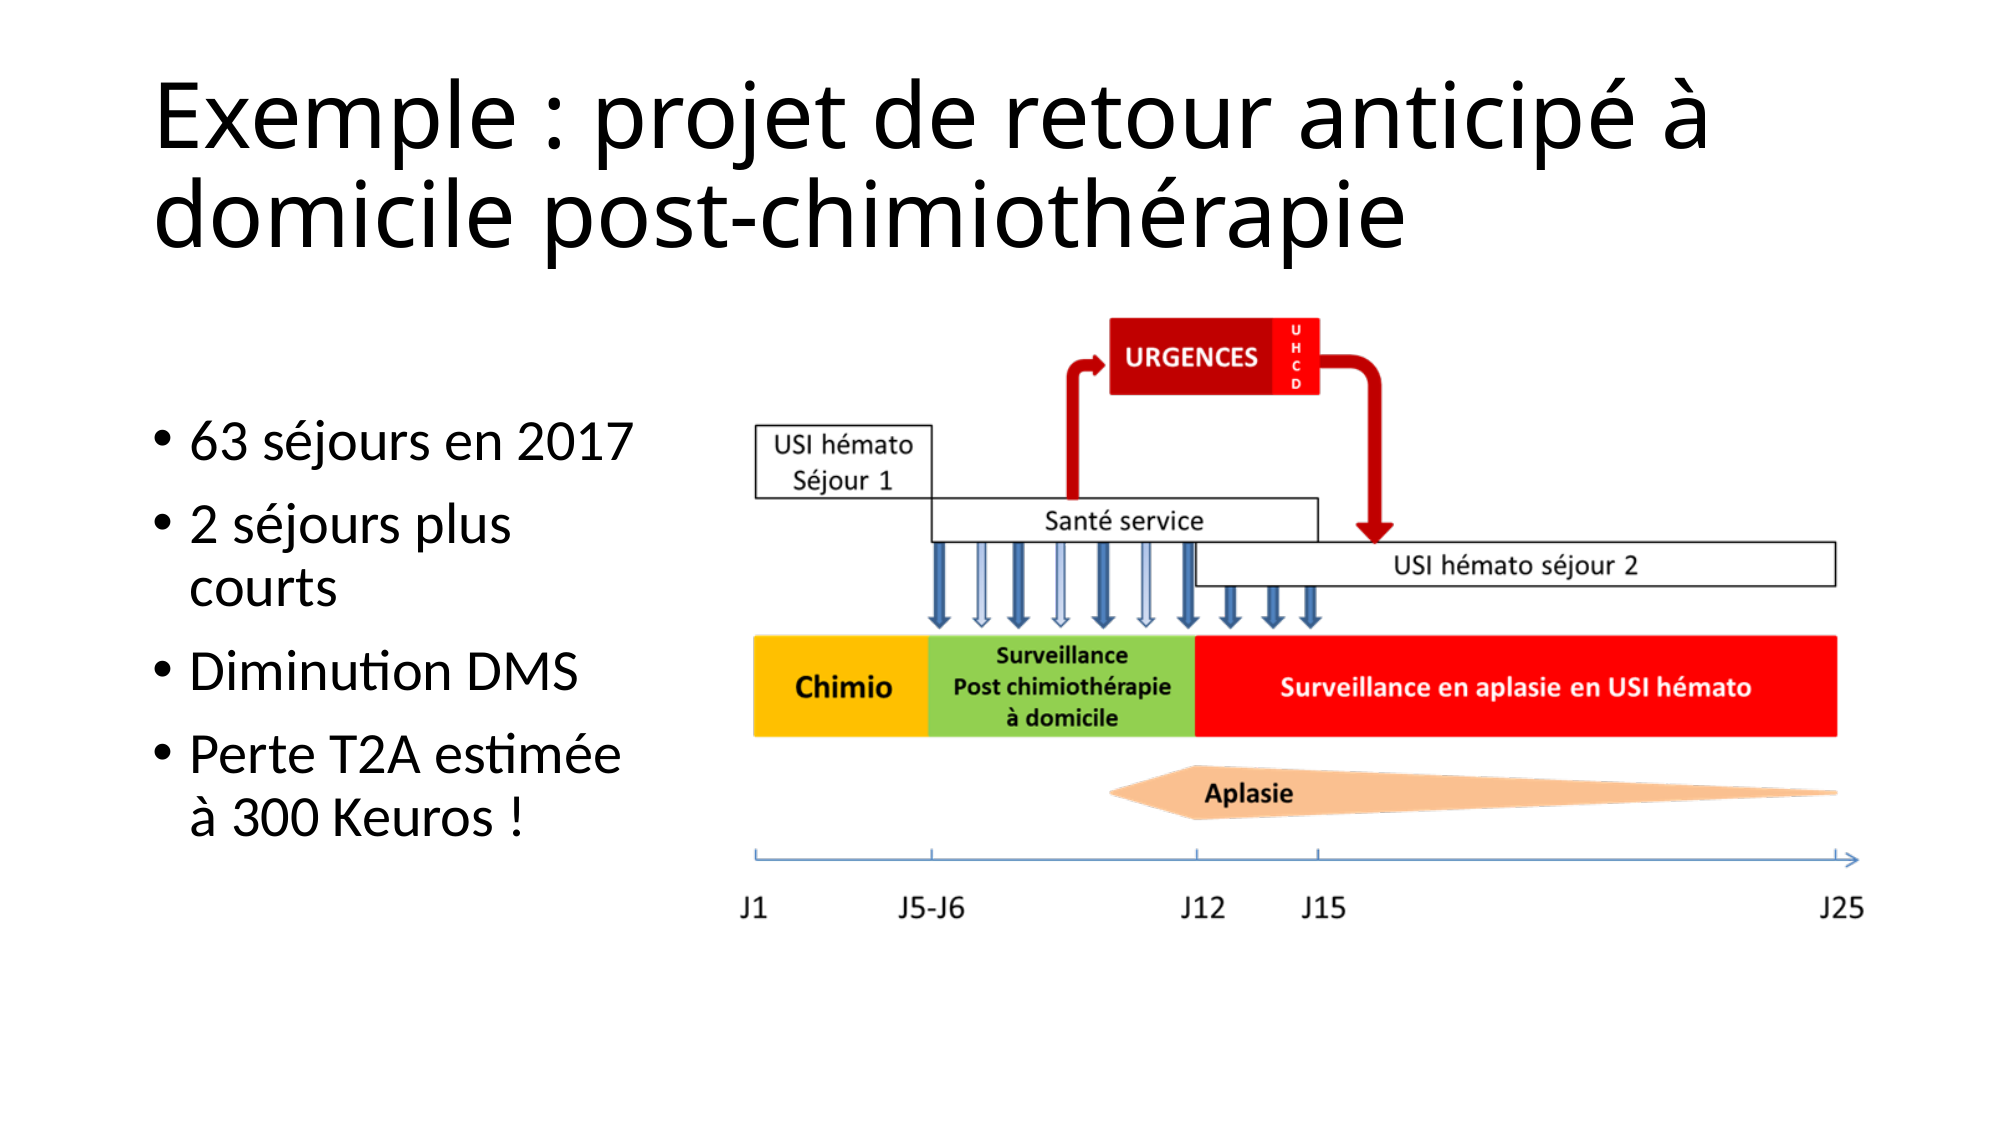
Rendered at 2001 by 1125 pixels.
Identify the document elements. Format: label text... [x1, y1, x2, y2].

title Exemple : projet de retour anticipé à domicile post-chimiothérapie [137, 59, 1863, 278]
list 63 séjours en 2017 2 séjours plus courts Diminution DMS Perte T2A estimée à 300 Keuros ! [137, 402, 670, 921]
picture [719, 317, 1886, 948]
